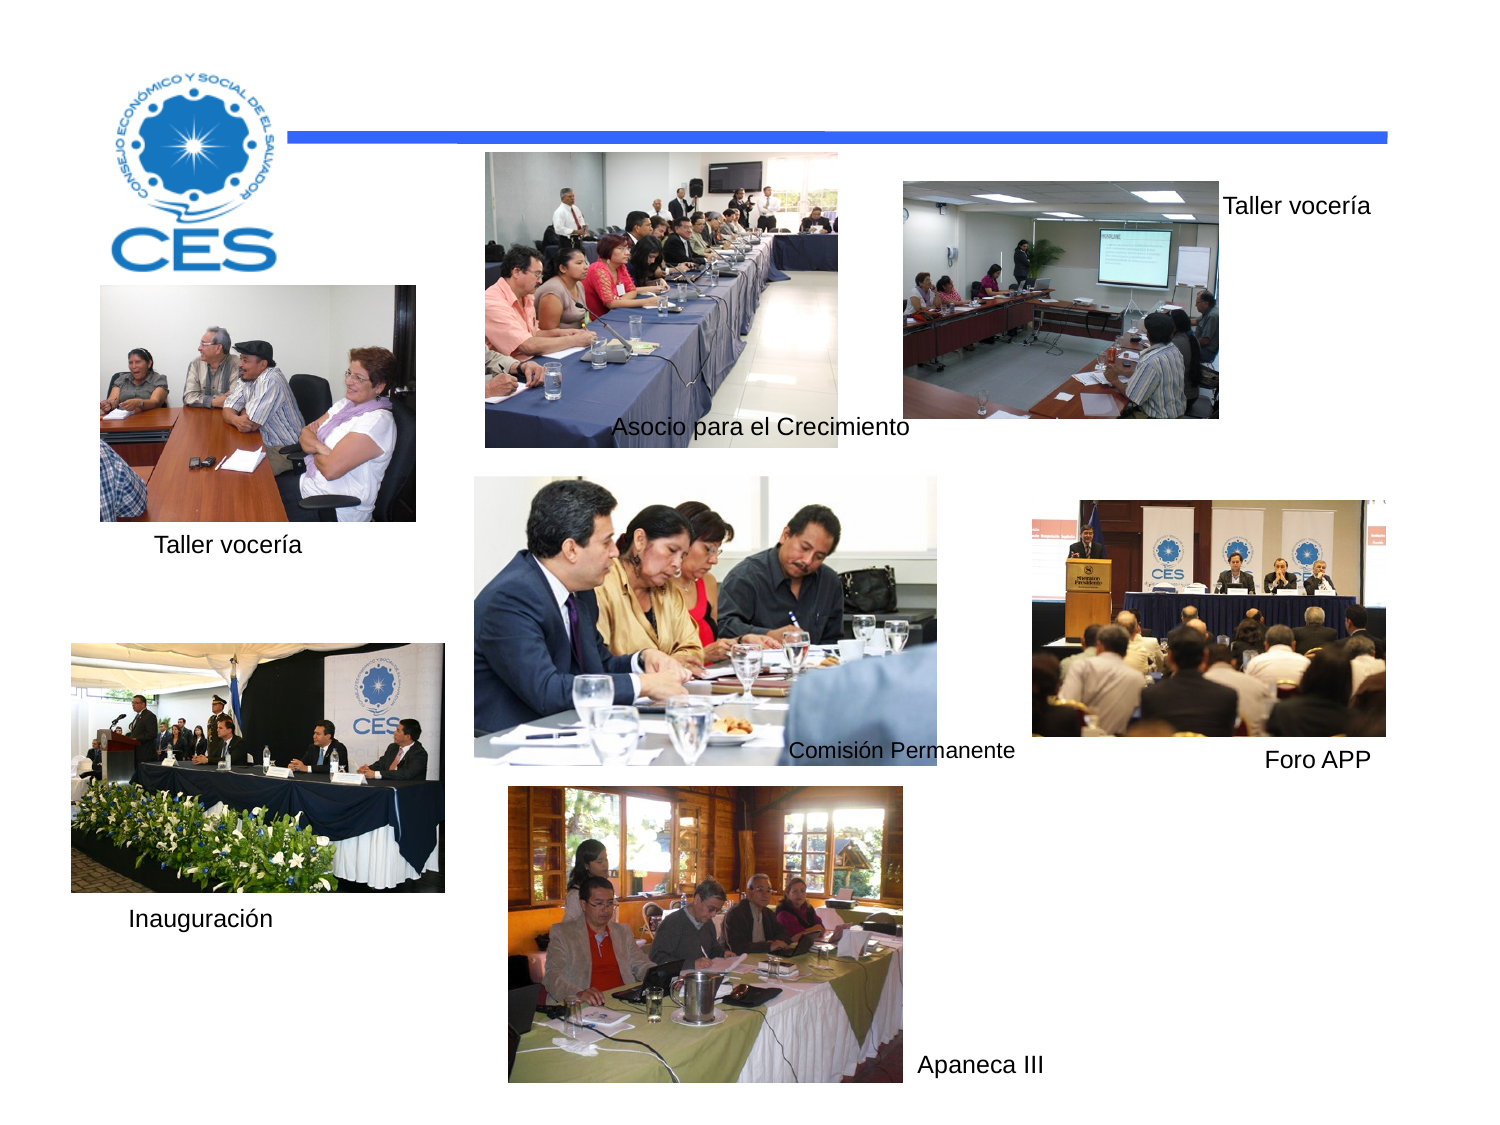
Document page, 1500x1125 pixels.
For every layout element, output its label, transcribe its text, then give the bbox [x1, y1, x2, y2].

picture [508, 786, 903, 1083]
text_box Taller vocería [138, 529, 318, 566]
text_box Inauguración [113, 901, 289, 940]
picture [37, 62, 416, 522]
picture [70, 643, 445, 893]
text_box Taller vocería [1221, 182, 1387, 227]
picture [473, 469, 937, 766]
picture [903, 181, 1219, 419]
picture [485, 152, 838, 448]
text_box Asocio para el Crecimiento [841, 403, 928, 448]
text_box Comisión Permanente [941, 728, 1031, 771]
text_box Foro APP [1249, 744, 1387, 781]
text_box Apaneca III [906, 1040, 1060, 1086]
picture [1031, 500, 1387, 738]
